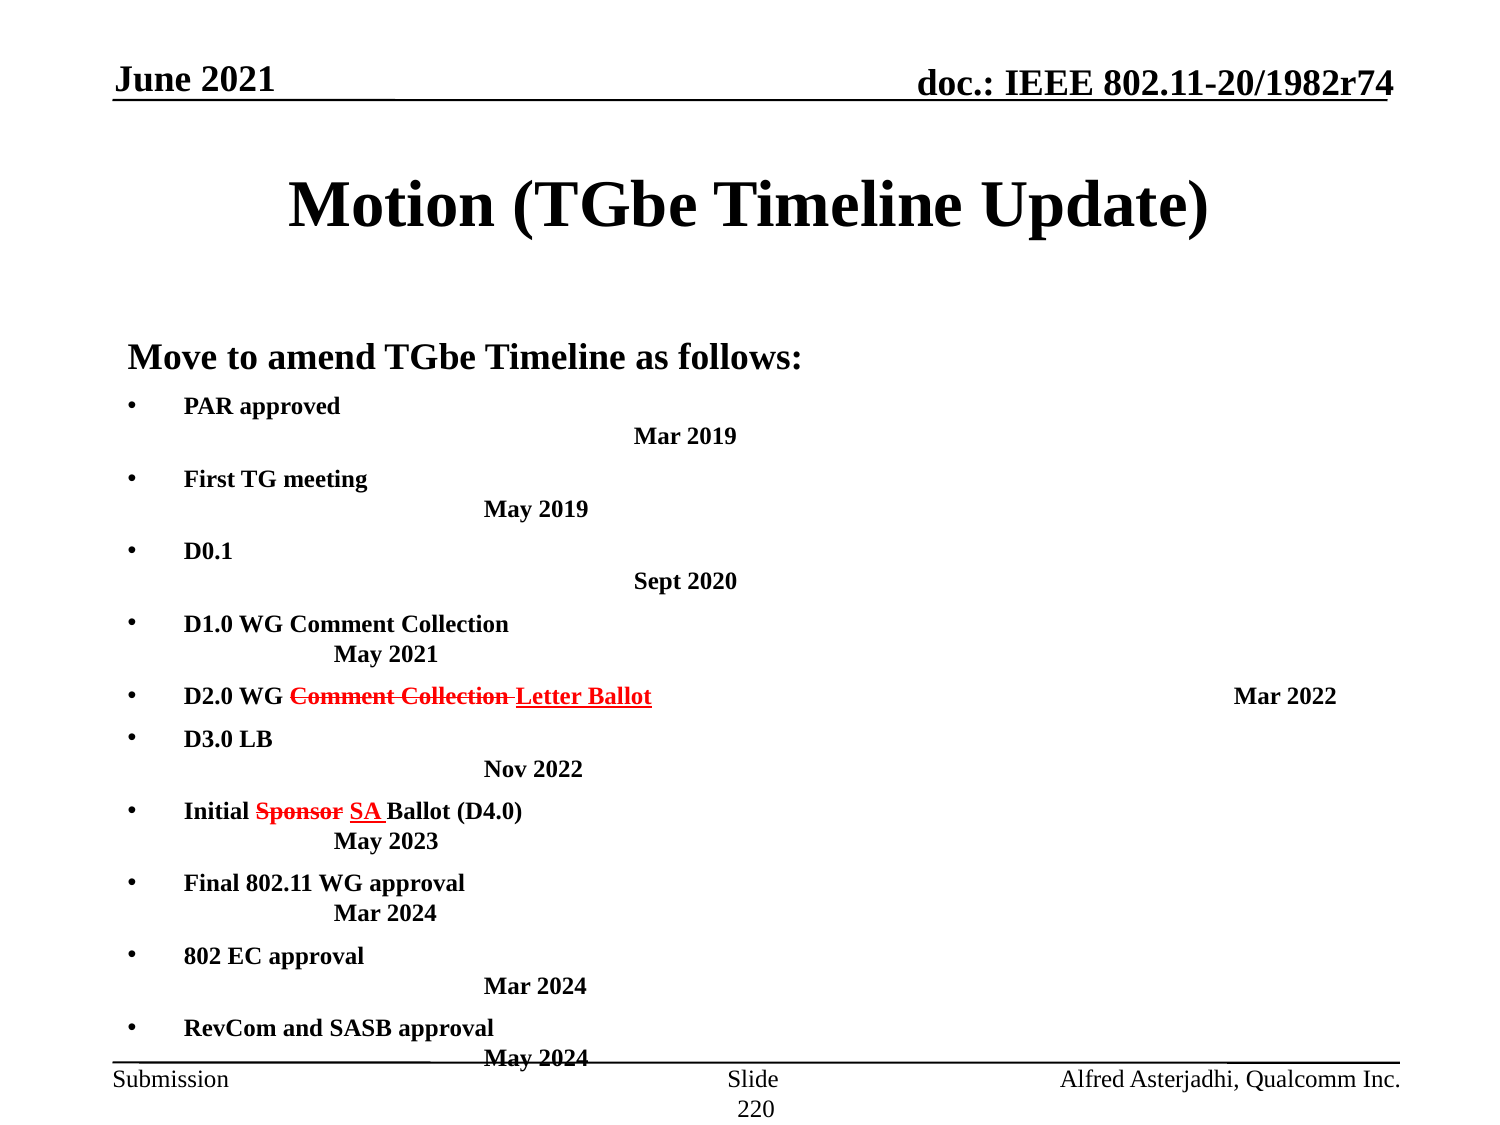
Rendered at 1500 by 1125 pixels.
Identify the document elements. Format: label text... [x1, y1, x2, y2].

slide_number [114, 54, 423, 100]
slide_number Slide 220 [712, 1061, 800, 1123]
list Move to amend TGbe Timeline as follows: PAR approved Mar 2019 First TG meeting May 2019 D0.1 Sept 2020 D1.0 WG Comment Collection May 2021 D2.0 WG Comment Collection Letter Ballot Mar 2022 D3.0 LB Nov 2022 Initial Sponsor SA Ballot (D4.0) May 2023 Final 802.11 WG approval Mar 2024 802 EC approval Mar 2024 RevCom and SASB approval May 2024 Move: Bin Tian Second: Stephen McCann Discussion: None. Result: Approved with unanimous consent. [112, 324, 1388, 1000]
footer Alfred Asterjadhi, Qualcomm Inc. [878, 1061, 1402, 1093]
title Motion (TGbe Timeline Update) [112, 112, 1388, 288]
